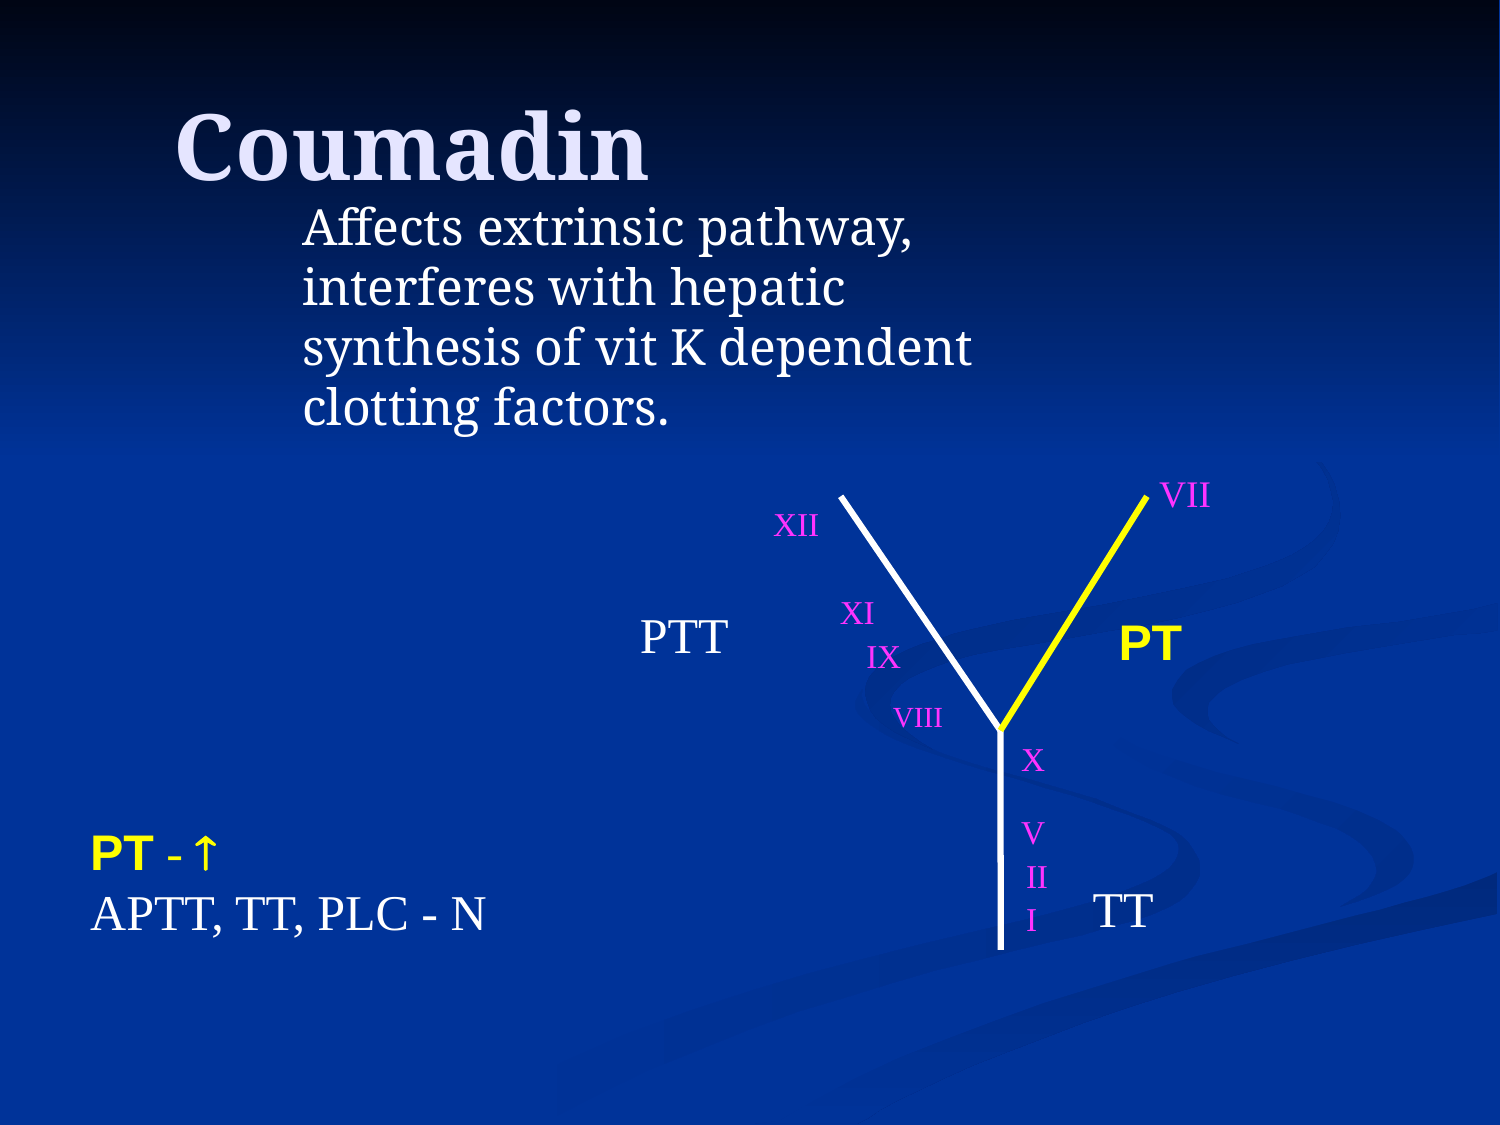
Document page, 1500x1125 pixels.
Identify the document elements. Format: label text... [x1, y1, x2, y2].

text_box Affects extrinsic pathway, interferes with hepatic synthesis of vit K dependent clotting factors. [287, 187, 1038, 528]
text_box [624, 462, 1241, 951]
text_box PT -  APTT, TT, PLC - N [75, 812, 534, 948]
title Coumadin [0, 49, 1088, 238]
